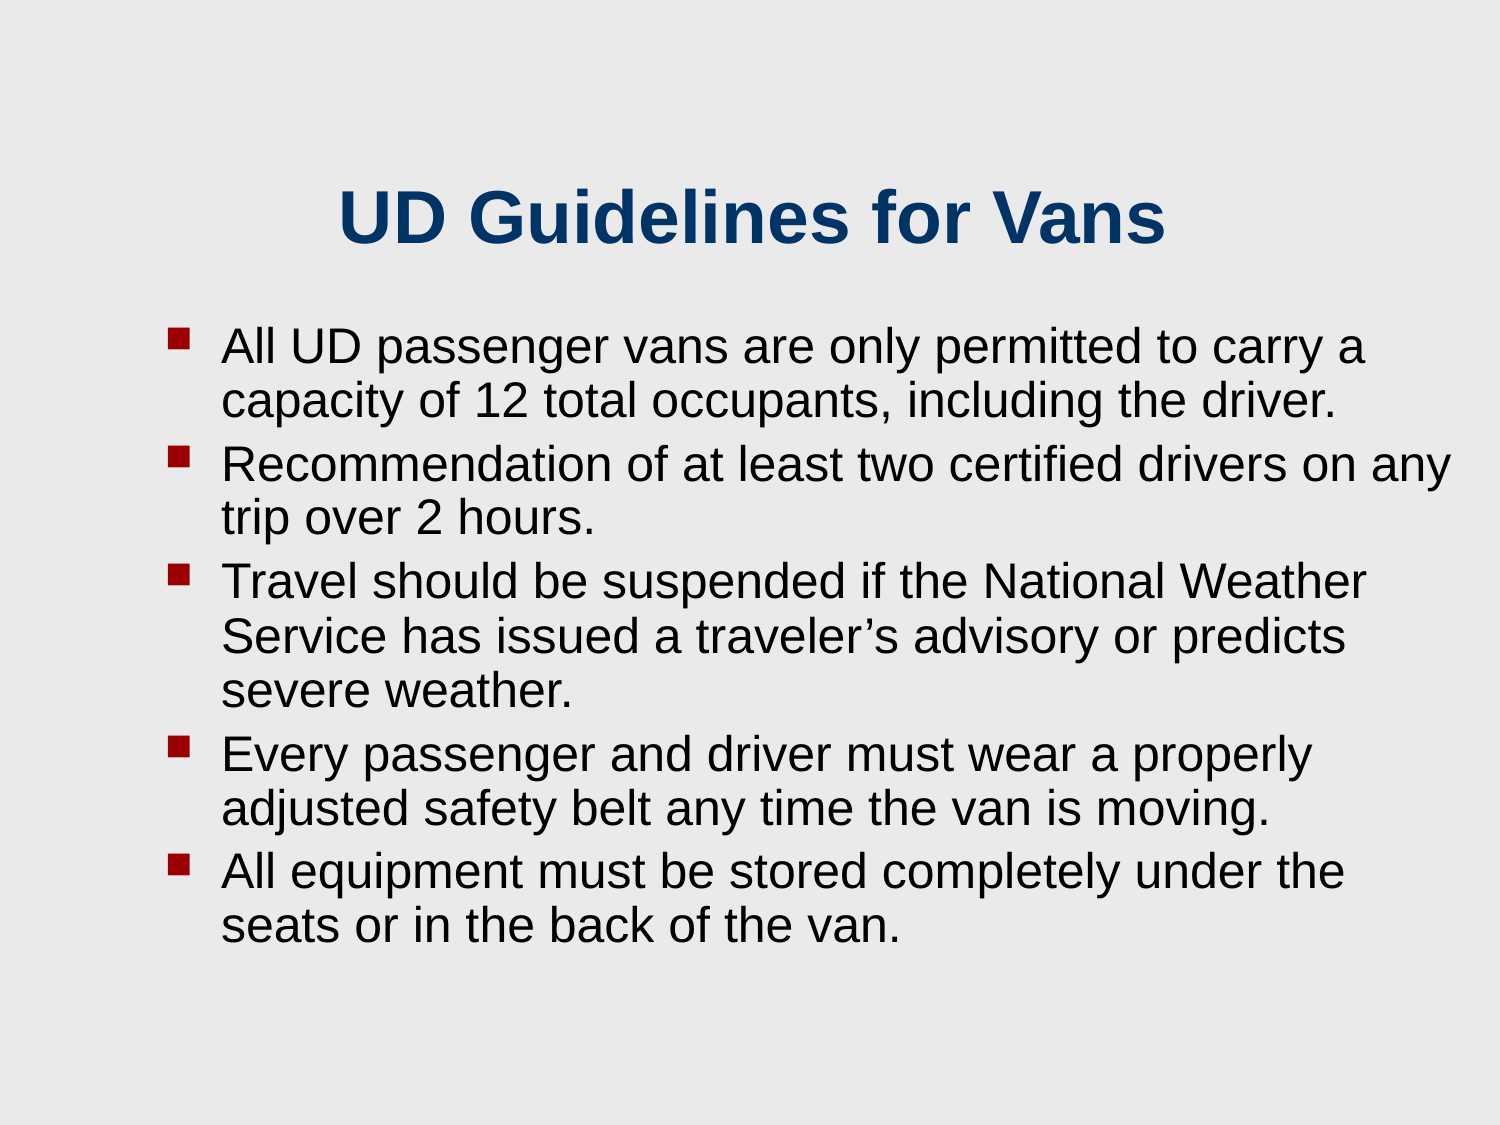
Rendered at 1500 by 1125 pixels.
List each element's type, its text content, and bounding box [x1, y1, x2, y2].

list All UD passenger vans are only permitted to carry a capacity of 12 total occupants, including the driver. Recommendation of at least two certified drivers on any trip over 2 hours. Travel should be suspended if the National Weather Service has issued a traveler’s advisory or predicts severe weather. Every passenger and driver must wear a properly adjusted safety belt any time the van is moving. All equipment must be stored completely under the seats or in the back of the van. [149, 312, 1481, 1001]
title UD Guidelines for Vans [24, 160, 1483, 267]
